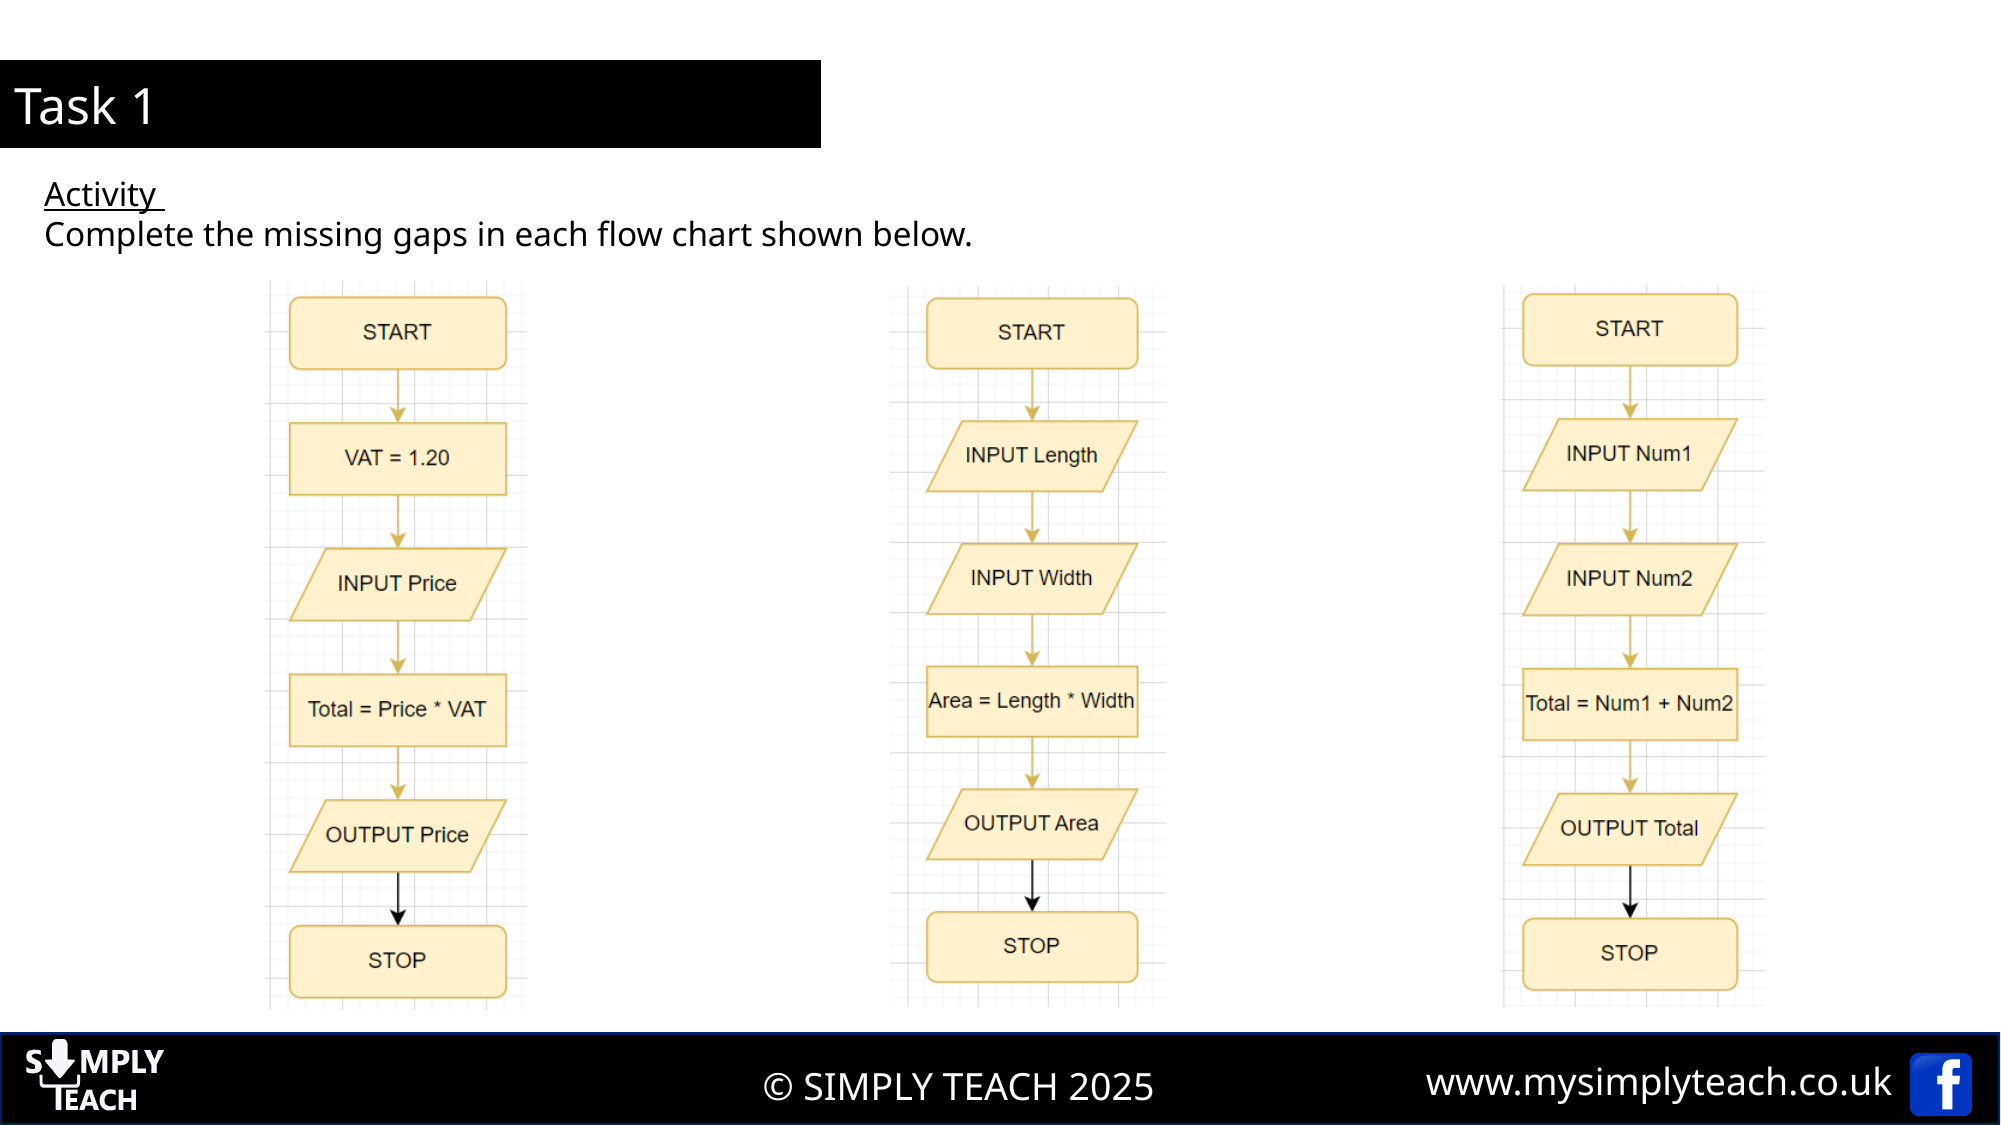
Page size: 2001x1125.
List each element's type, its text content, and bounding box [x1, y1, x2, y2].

picture [15, 1033, 182, 1122]
text_box Activity Complete the missing gaps in each flow chart shown below. [29, 165, 1710, 261]
picture [889, 285, 1167, 1008]
picture [1907, 1050, 1975, 1119]
text_box Task 1 [0, 60, 821, 148]
picture [264, 280, 527, 1011]
picture [1500, 284, 1766, 1008]
